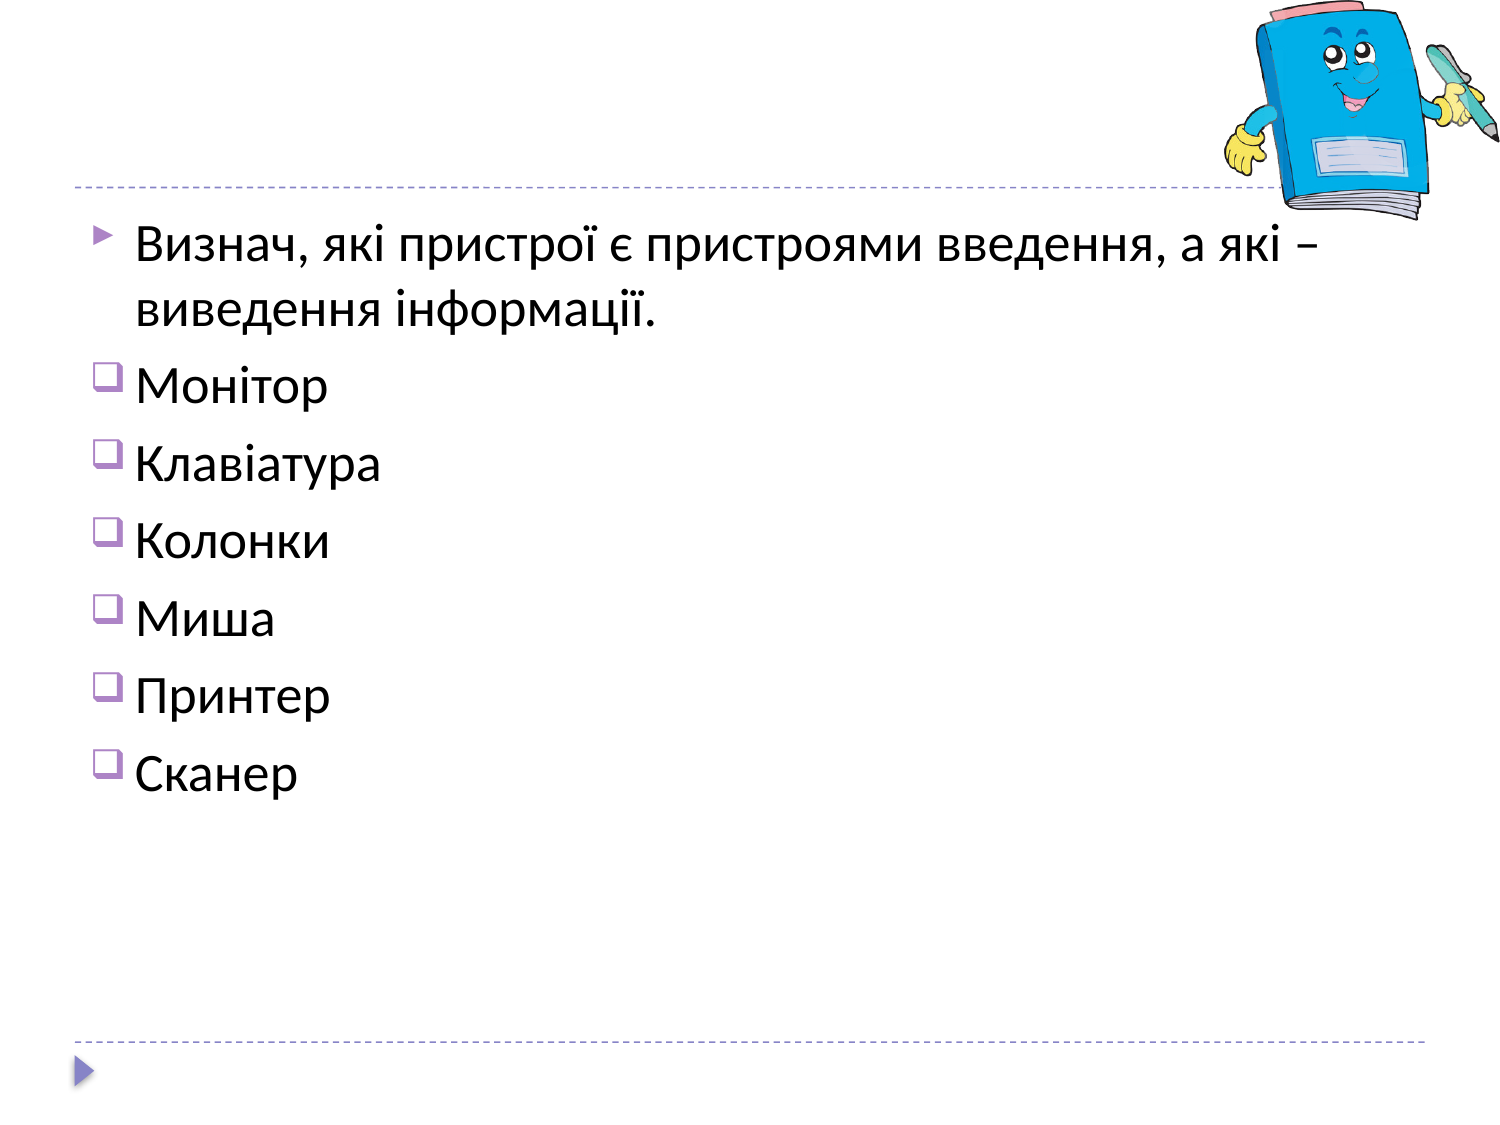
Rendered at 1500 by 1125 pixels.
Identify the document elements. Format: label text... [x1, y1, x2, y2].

list Визнач, які пристрої є пристроями введення, а які – виведення інформації. Монітор Клавіатура Колонки Миша Принтер Сканер [75, 200, 1425, 1010]
picture [1224, 0, 1500, 222]
